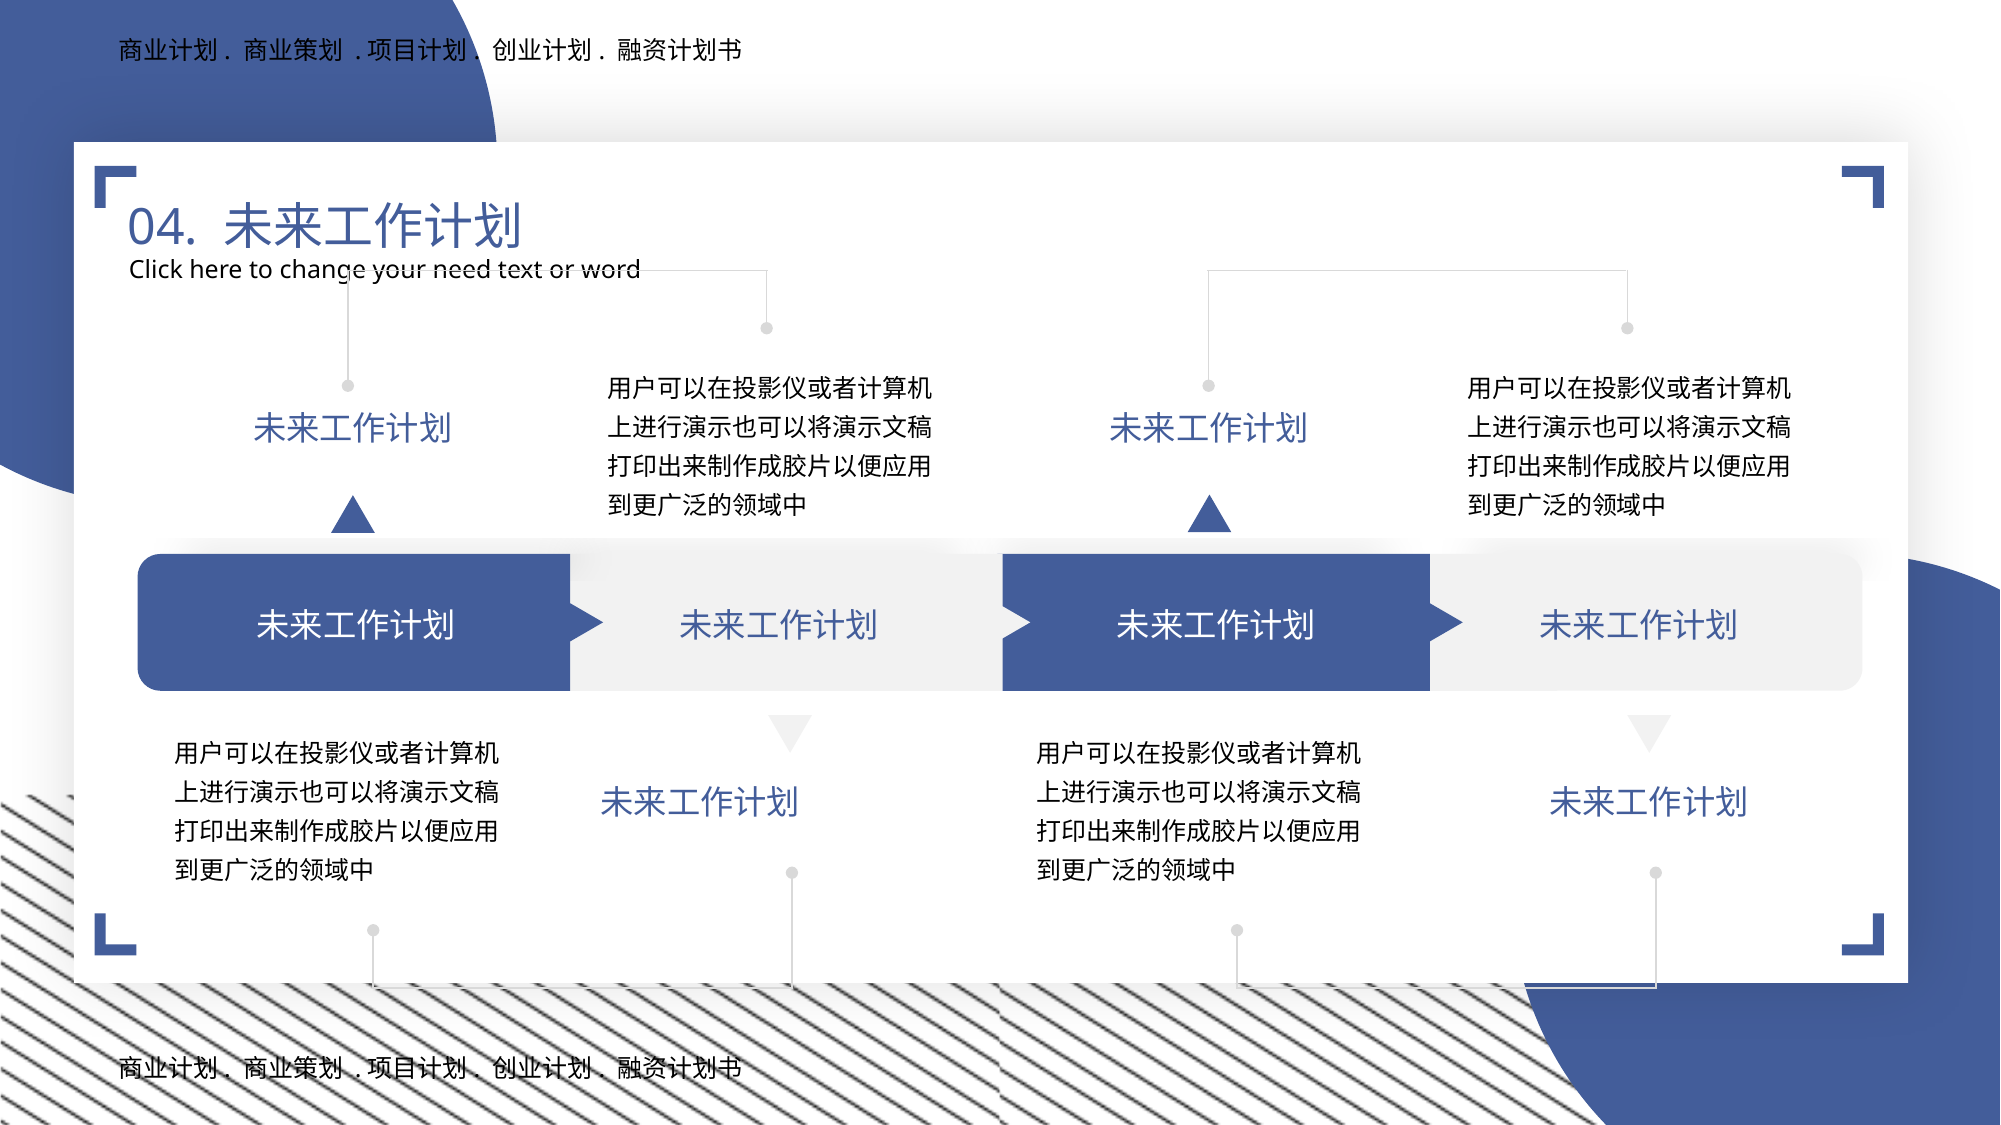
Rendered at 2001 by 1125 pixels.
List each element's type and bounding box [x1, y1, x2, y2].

text_box [0, 0, 2000, 1125]
text_box [114, 187, 733, 385]
text_box [73, 141, 1909, 983]
text_box [91, 27, 1909, 141]
text_box [91, 983, 1909, 1091]
